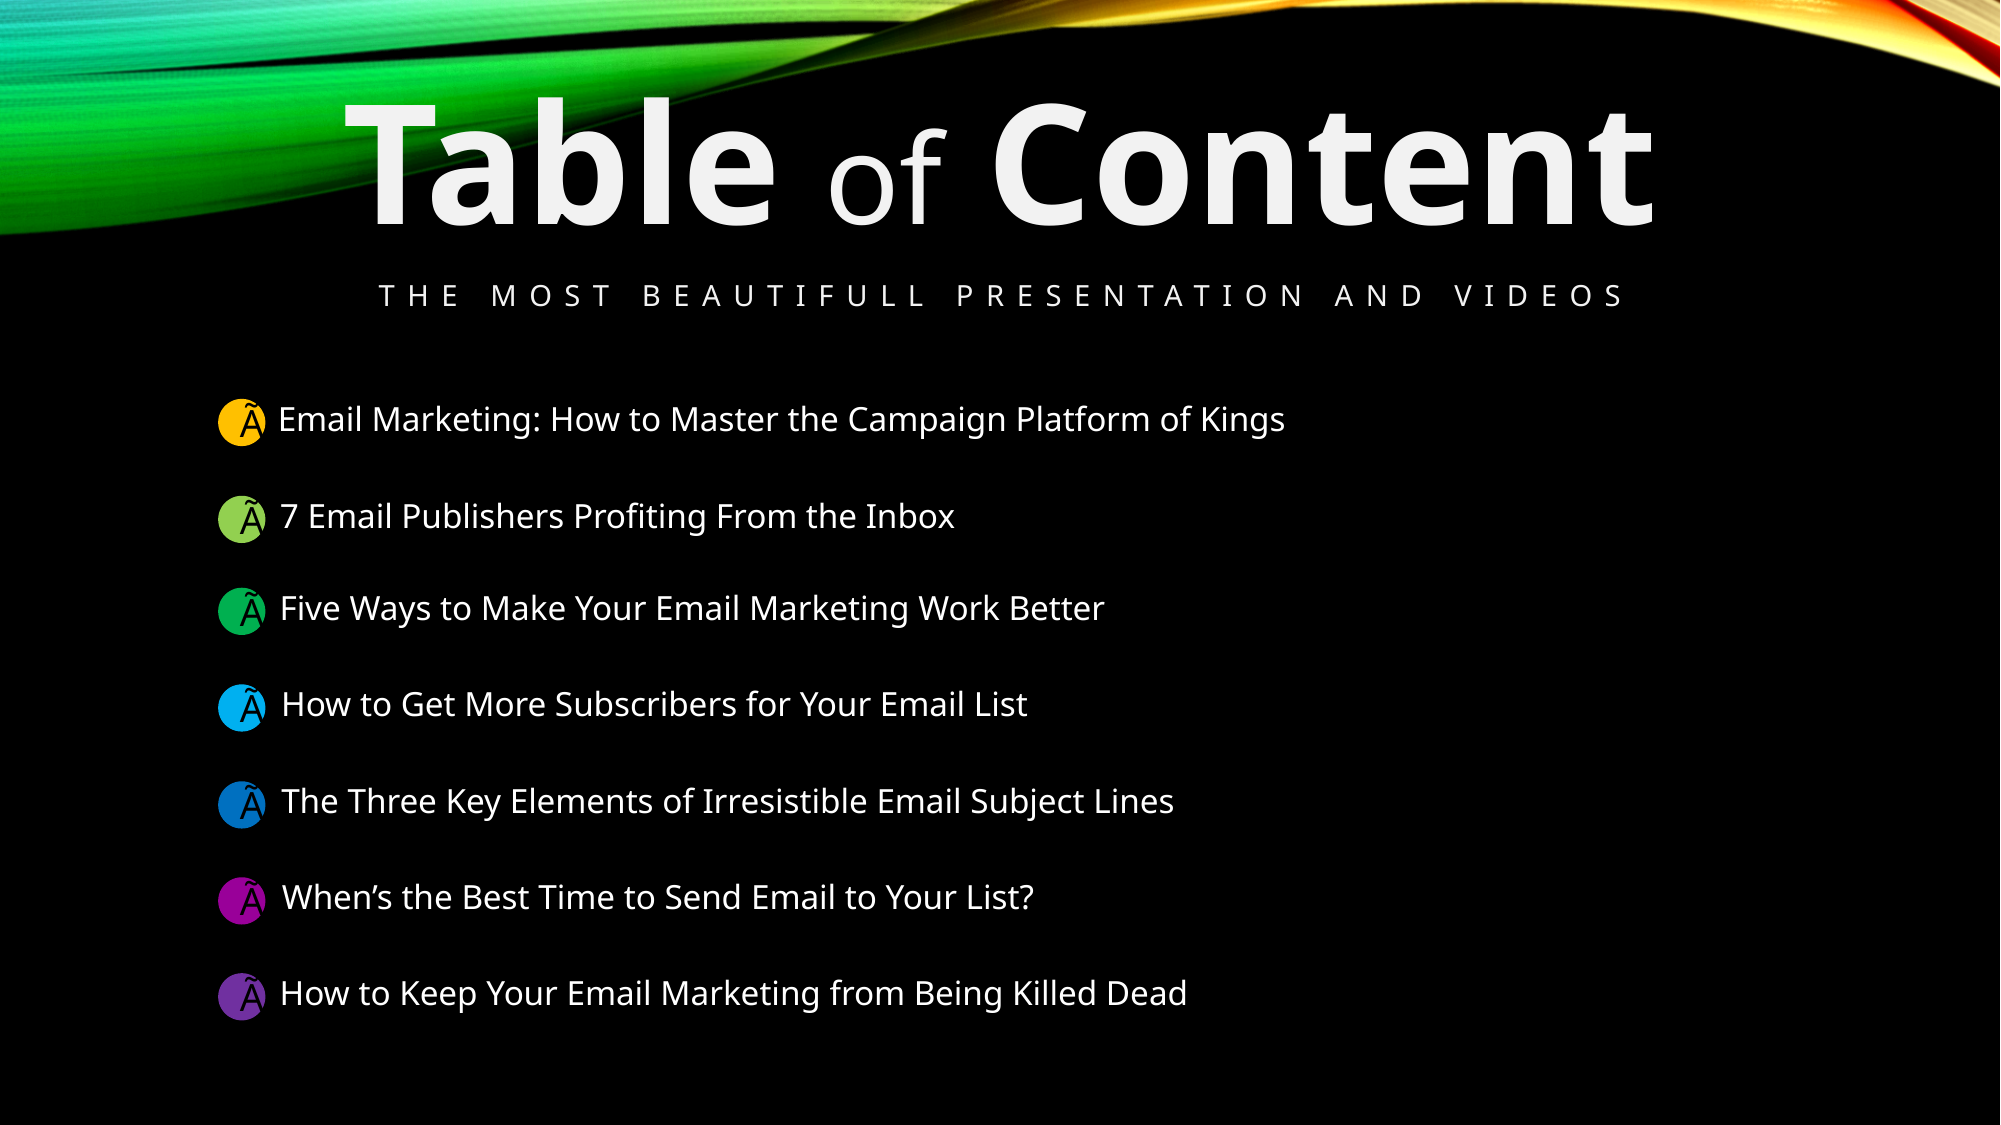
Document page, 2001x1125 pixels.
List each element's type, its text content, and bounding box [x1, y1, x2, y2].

text_box Ã [217, 494, 267, 545]
text_box How to Keep Your Email Marketing from Being Killed Dead [264, 964, 1205, 1020]
text_box Ã [217, 876, 267, 926]
text_box How to Get More Subscribers for Your Email List [266, 676, 1044, 731]
text_box Ã [217, 397, 267, 448]
text_box THE MOST BEAUTIFULL PRESENTATION AND VIDEOS [0, 271, 2000, 319]
picture [0, 0, 2000, 237]
text_box Ã [217, 586, 267, 636]
text_box When’s the Best Time to Send Email to Your List? [267, 868, 1051, 924]
text_box Table of Content [299, 50, 1701, 266]
text_box Ã [217, 683, 267, 733]
text_box Ã [217, 972, 267, 1022]
text_box Ã [217, 780, 267, 830]
text_box The Three Key Elements of Irresistible Email Subject Lines [266, 773, 1191, 828]
text_box 7 Email Publishers Profiting From the Inbox [265, 487, 971, 543]
text_box Five Ways to Make Your Email Marketing Work Better [264, 579, 1122, 635]
text_box Email Marketing: How to Master the Campaign Platform of Kings [263, 390, 1303, 446]
